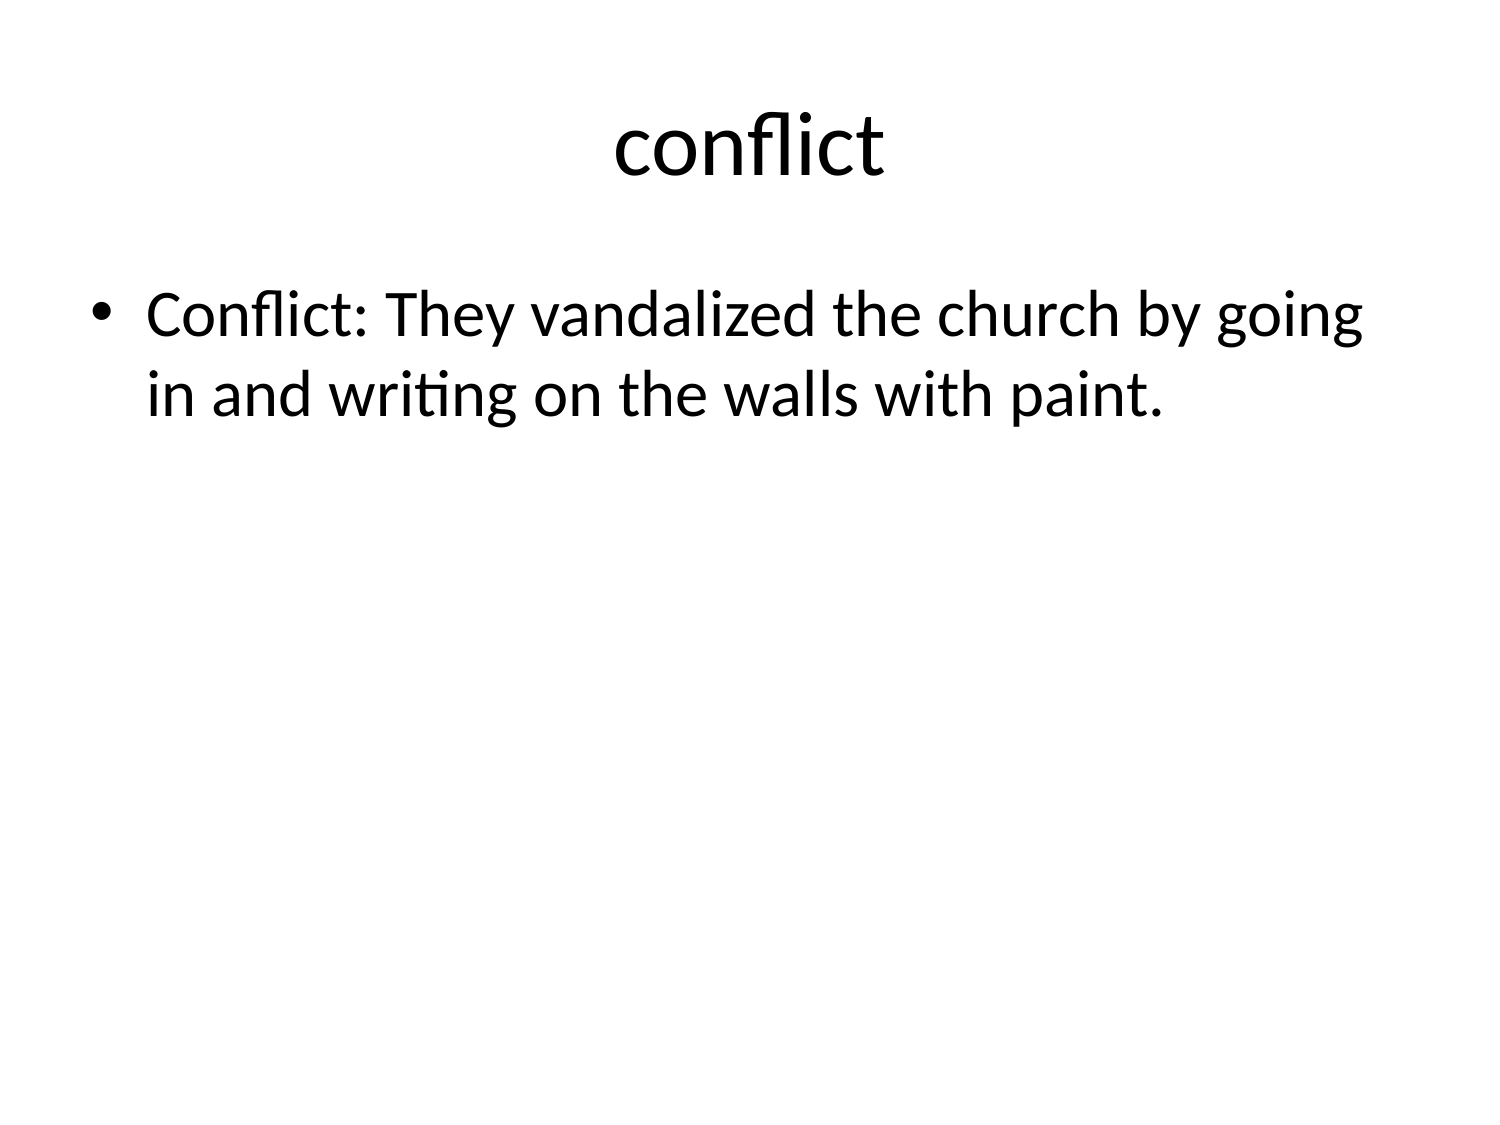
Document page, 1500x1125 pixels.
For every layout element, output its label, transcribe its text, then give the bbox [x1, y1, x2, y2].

title conflict [75, 45, 1425, 233]
list Conflict: They vandalized the church by going in and writing on the walls with paint. [75, 262, 1425, 1005]
